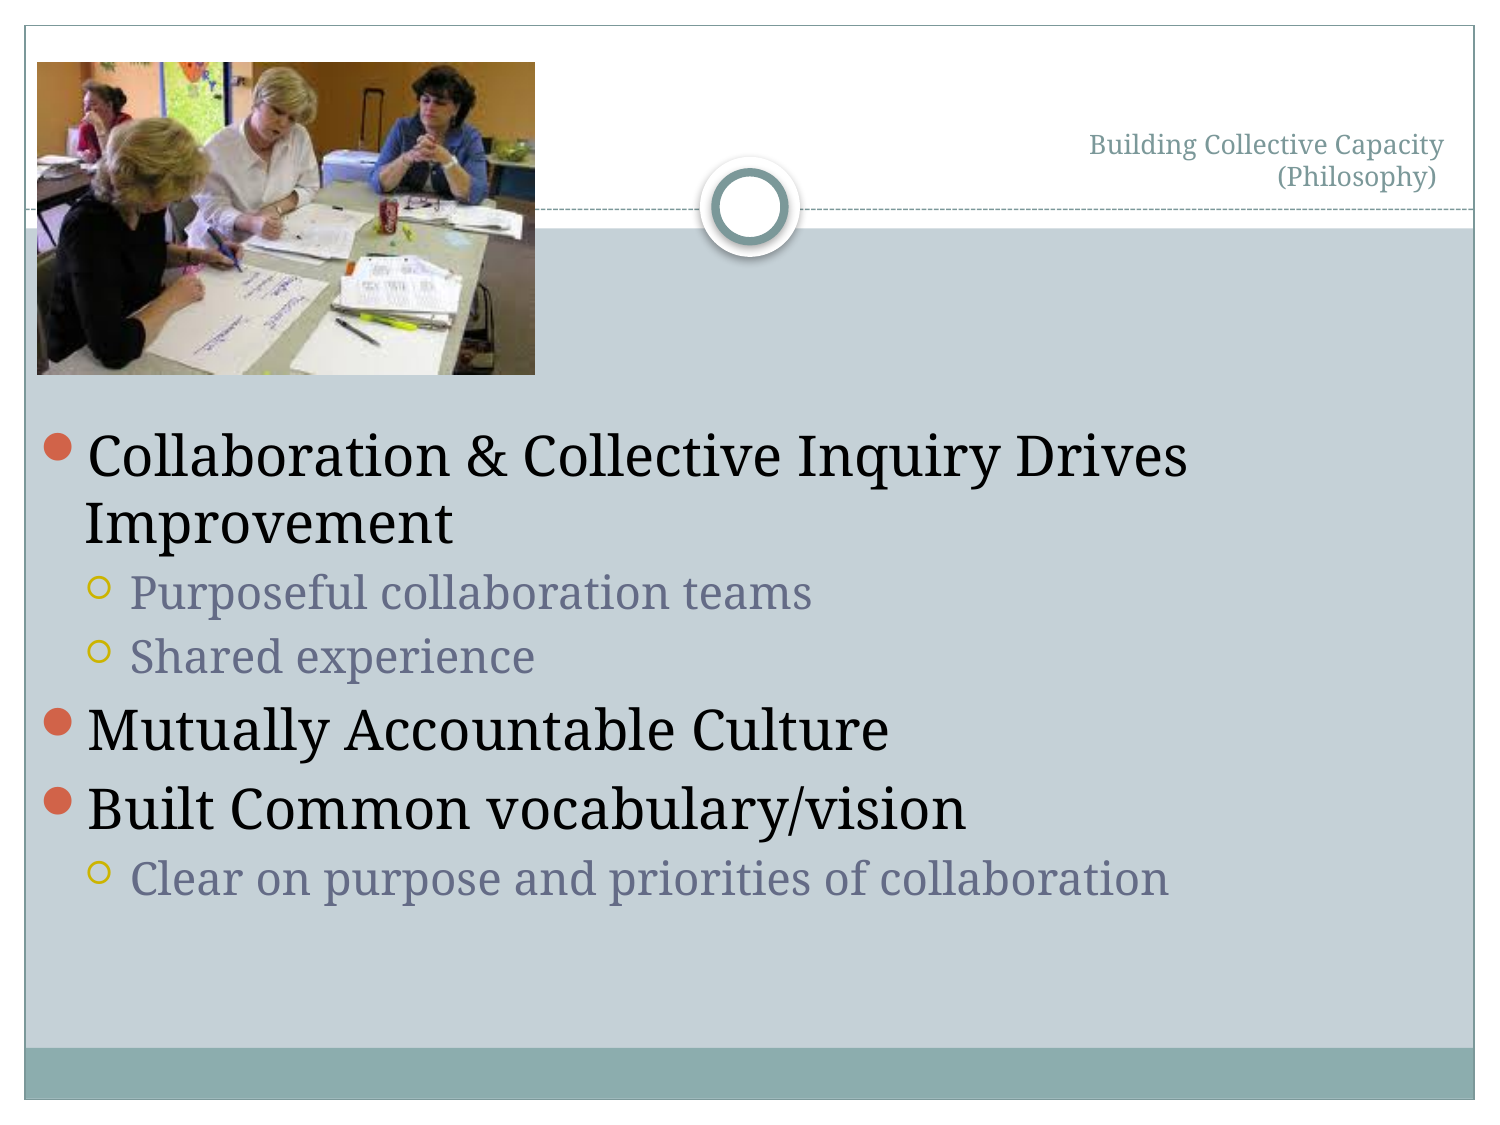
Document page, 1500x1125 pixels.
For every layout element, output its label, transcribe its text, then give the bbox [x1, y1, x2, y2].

picture [37, 62, 535, 376]
title Building Collective Capacity (Philosophy) [600, 87, 1459, 200]
list Collaboration & Collective Inquiry Drives Improvement Purposeful collaboration teams Shared experience Mutually Accountable Culture Built Common vocabulary/vision Clear on purpose and priorities of collaboration [24, 412, 1475, 1035]
